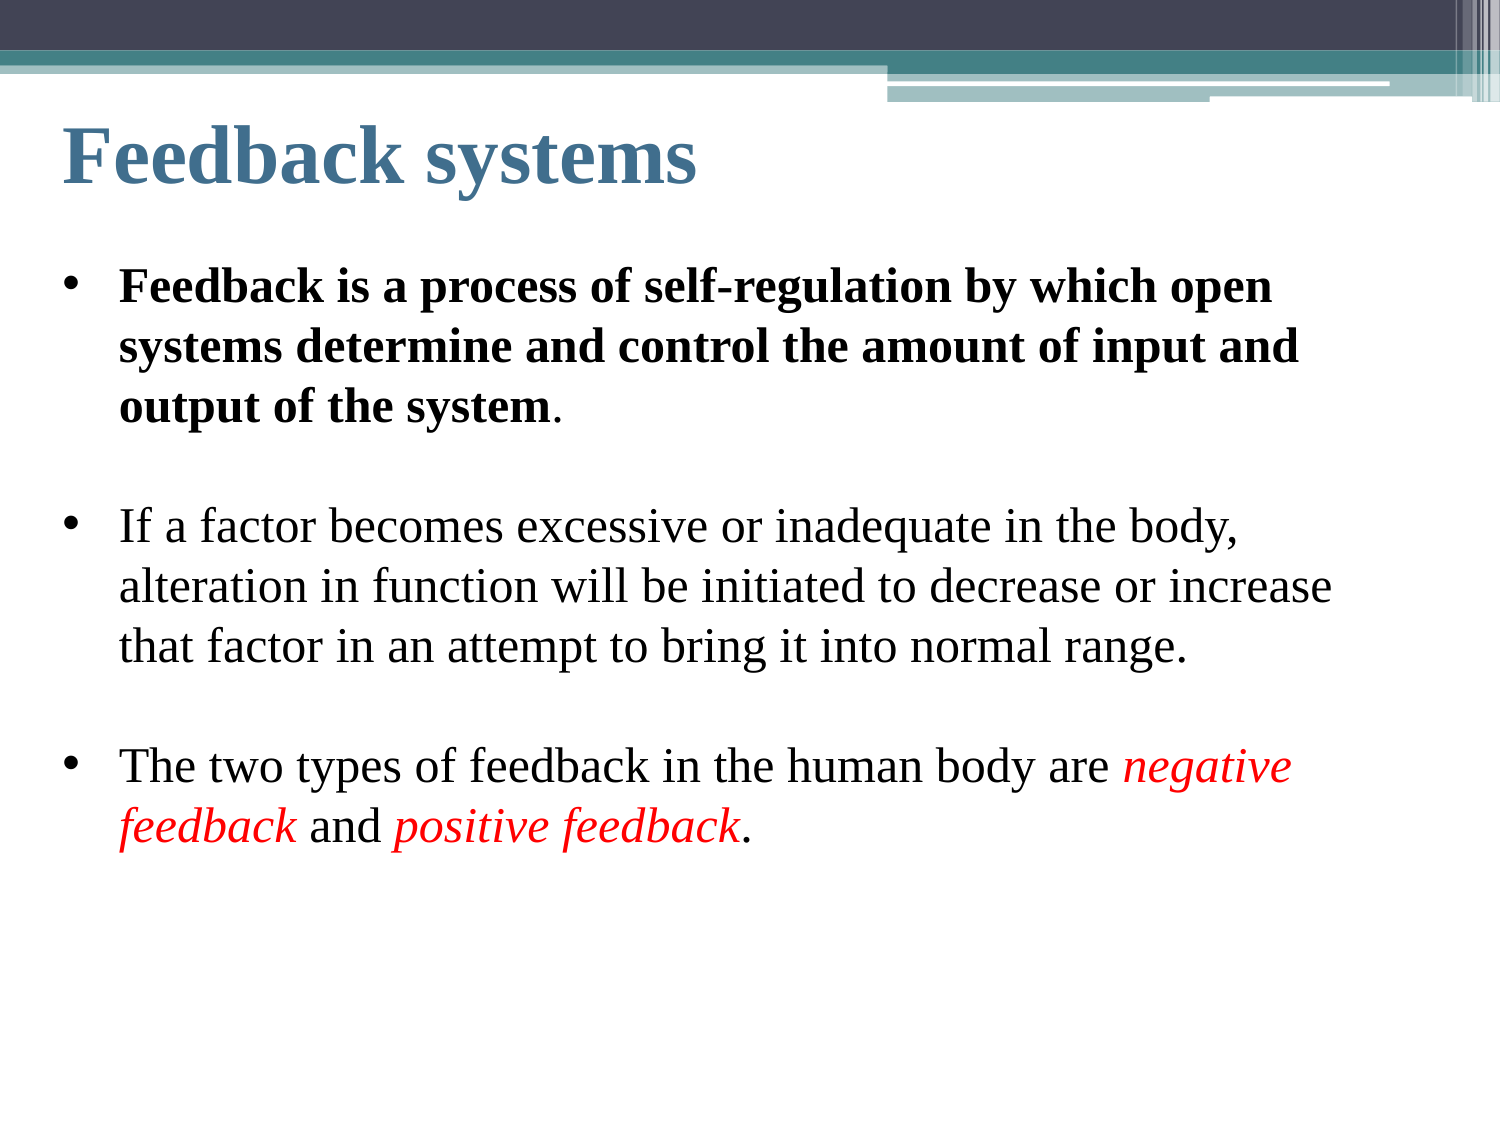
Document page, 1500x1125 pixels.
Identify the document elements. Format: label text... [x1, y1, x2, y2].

title Feedback systems [62, 99, 1450, 205]
list Feedback is a process of self-regulation by which open systems determine and control the amount of input and output of the system. If a factor becomes excessive or inadequate in the body, alteration in function will be initiated to decrease or increase that factor in an attempt to bring it into normal range. The two types of feedback in the human body are negative feedback and positive feedback. [62, 252, 1363, 919]
